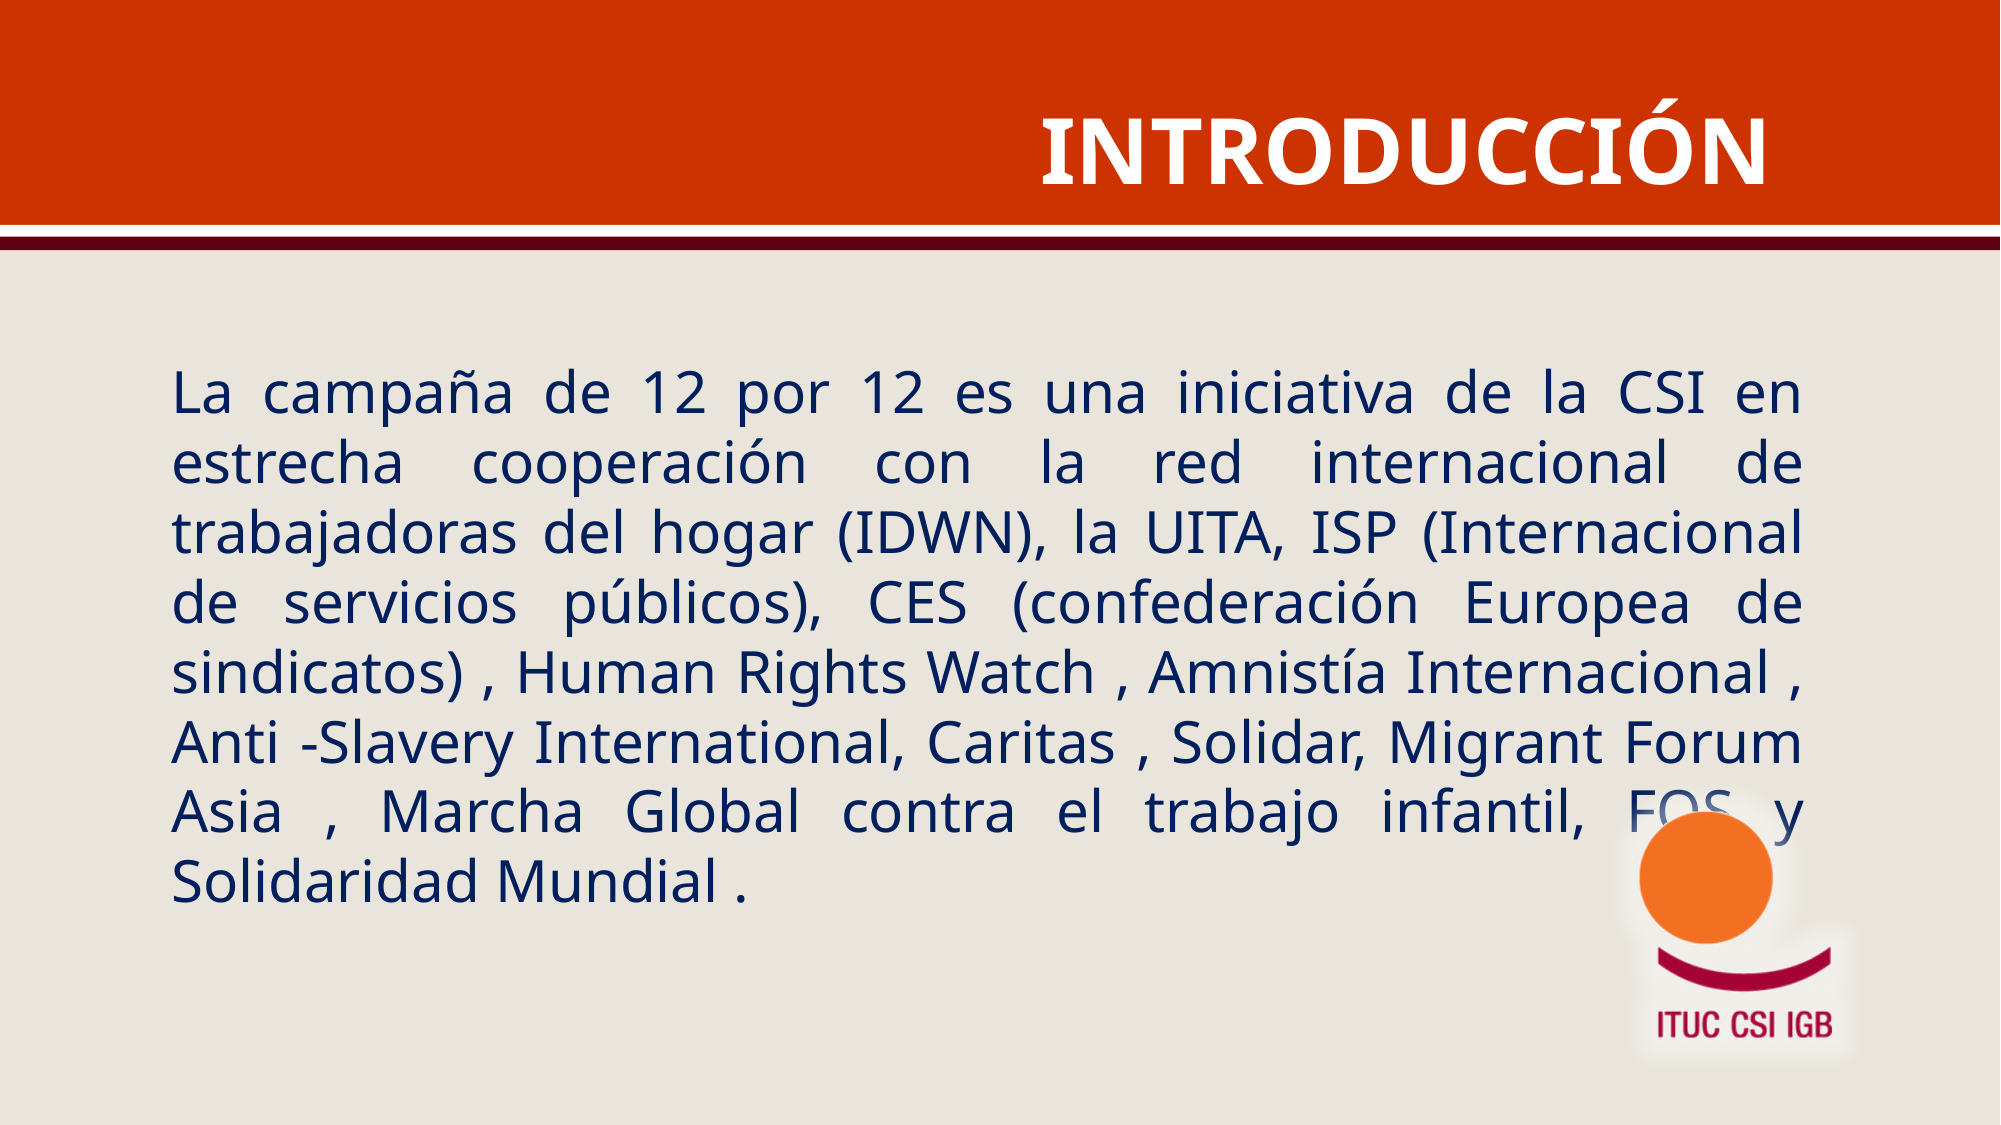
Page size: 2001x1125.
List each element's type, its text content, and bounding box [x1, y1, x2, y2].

list La campaña de 12 por 12 es una iniciativa de la CSI en estrecha cooperación con la red internacional de trabajadoras del hogar (IDWN), la UITA, ISP (Internacional de servicios públicos), CES (confederación Europea de sindicatos) , Human Rights Watch , Amnistía Internacional , Anti -Slavery International, Caritas , Solidar, Migrant Forum Asia , Marcha Global contra el trabajo infantil, FOS y Solidaridad Mundial . [111, 348, 1820, 1010]
title INTRODUCCIÓN [212, 41, 1788, 212]
picture [1634, 809, 1853, 1050]
